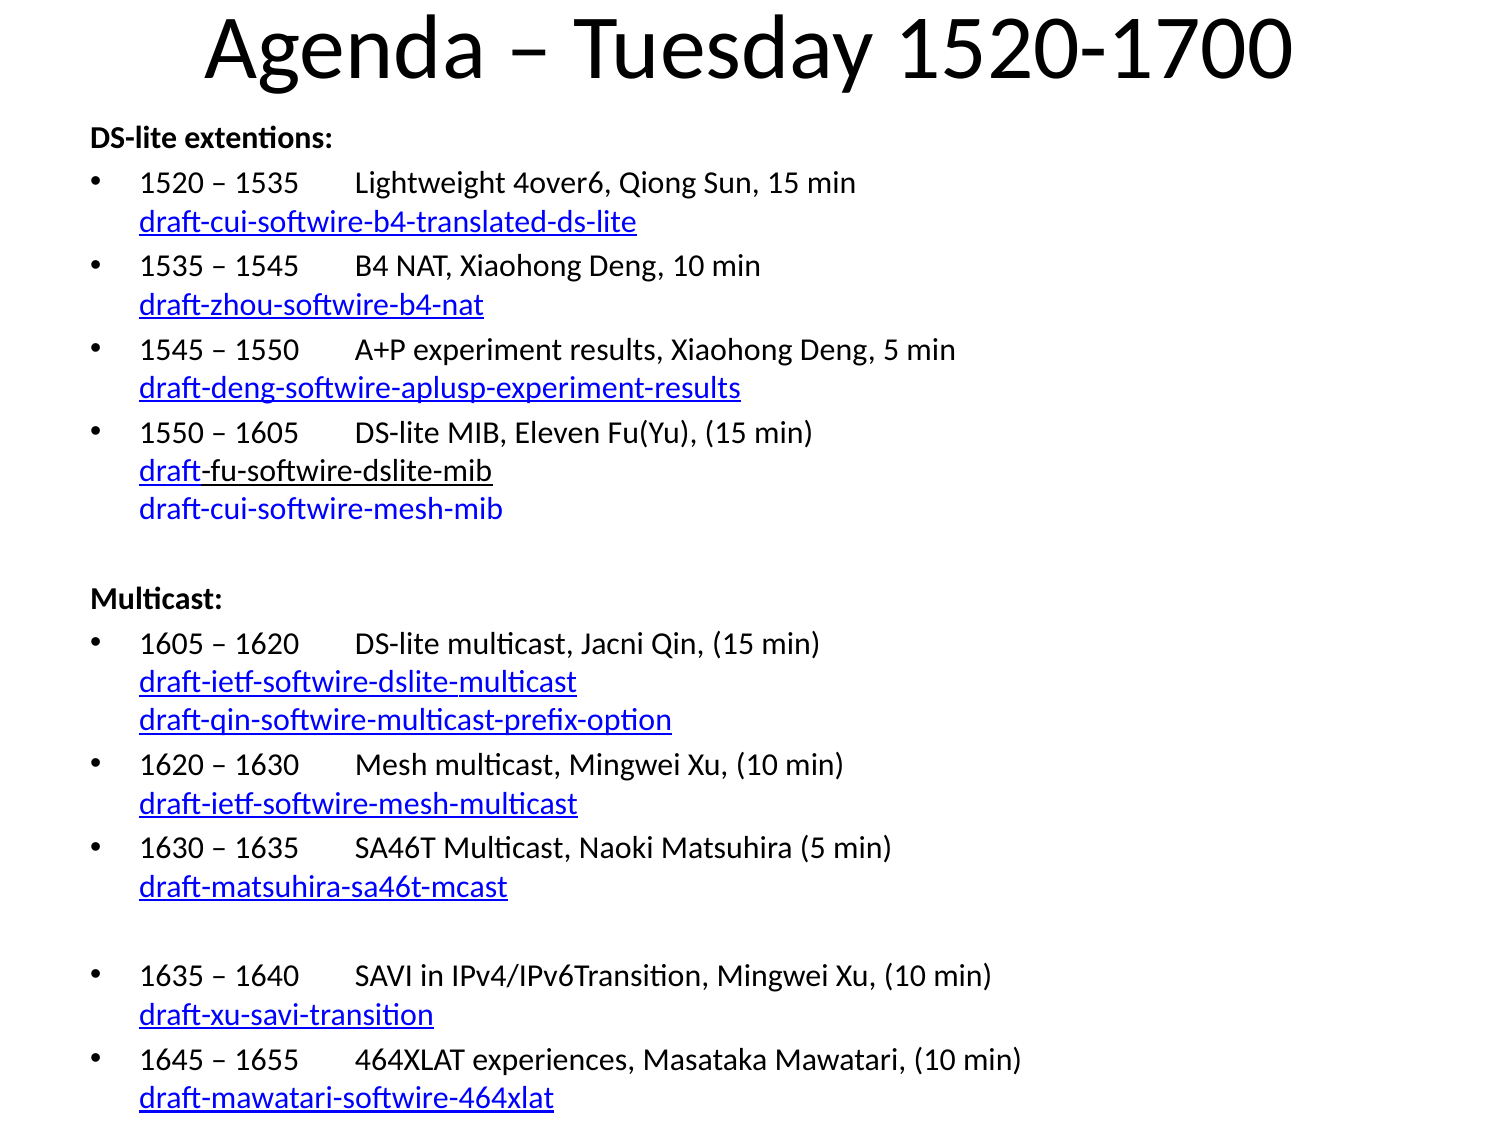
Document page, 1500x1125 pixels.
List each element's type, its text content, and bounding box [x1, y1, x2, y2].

title Agenda – Tuesday 1520-1700 [75, 0, 1425, 109]
list DS-lite extentions: 1520 – 1535 Lightweight 4over6, Qiong Sun, 15 min draft-cui-softwire-b4-translated-ds-lite 1535 – 1545 B4 NAT, Xiaohong Deng, 10 min draft-zhou-softwire-b4-nat 1545 – 1550 A+P experiment results, Xiaohong Deng, 5 min draft-deng-softwire-aplusp-experiment-results 1550 – 1605 DS-lite MIB, Eleven Fu(Yu), (15 min) draft-fu-softwire-dslite-mib draft-cui-softwire-mesh-mib Multicast: 1605 – 1620 DS-lite multicast, Jacni Qin, (15 min) draft-ietf-softwire-dslite-multicast draft-qin-softwire-multicast-prefix-option 1620 – 1630 Mesh multicast, Mingwei Xu, (10 min) draft-ietf-softwire-mesh-multicast 1630 – 1635 SA46T Multicast, Naoki Matsuhira (5 min) draft-matsuhira-sa46t-mcast 1635 – 1640 SAVI in IPv4/IPv6Transition, Mingwei Xu, (10 min) draft-xu-savi-transition 1645 – 1655 464XLAT experiences, Masataka Mawatari, (10 min) draft-mawatari-softwire-464xlat [75, 109, 1425, 1125]
